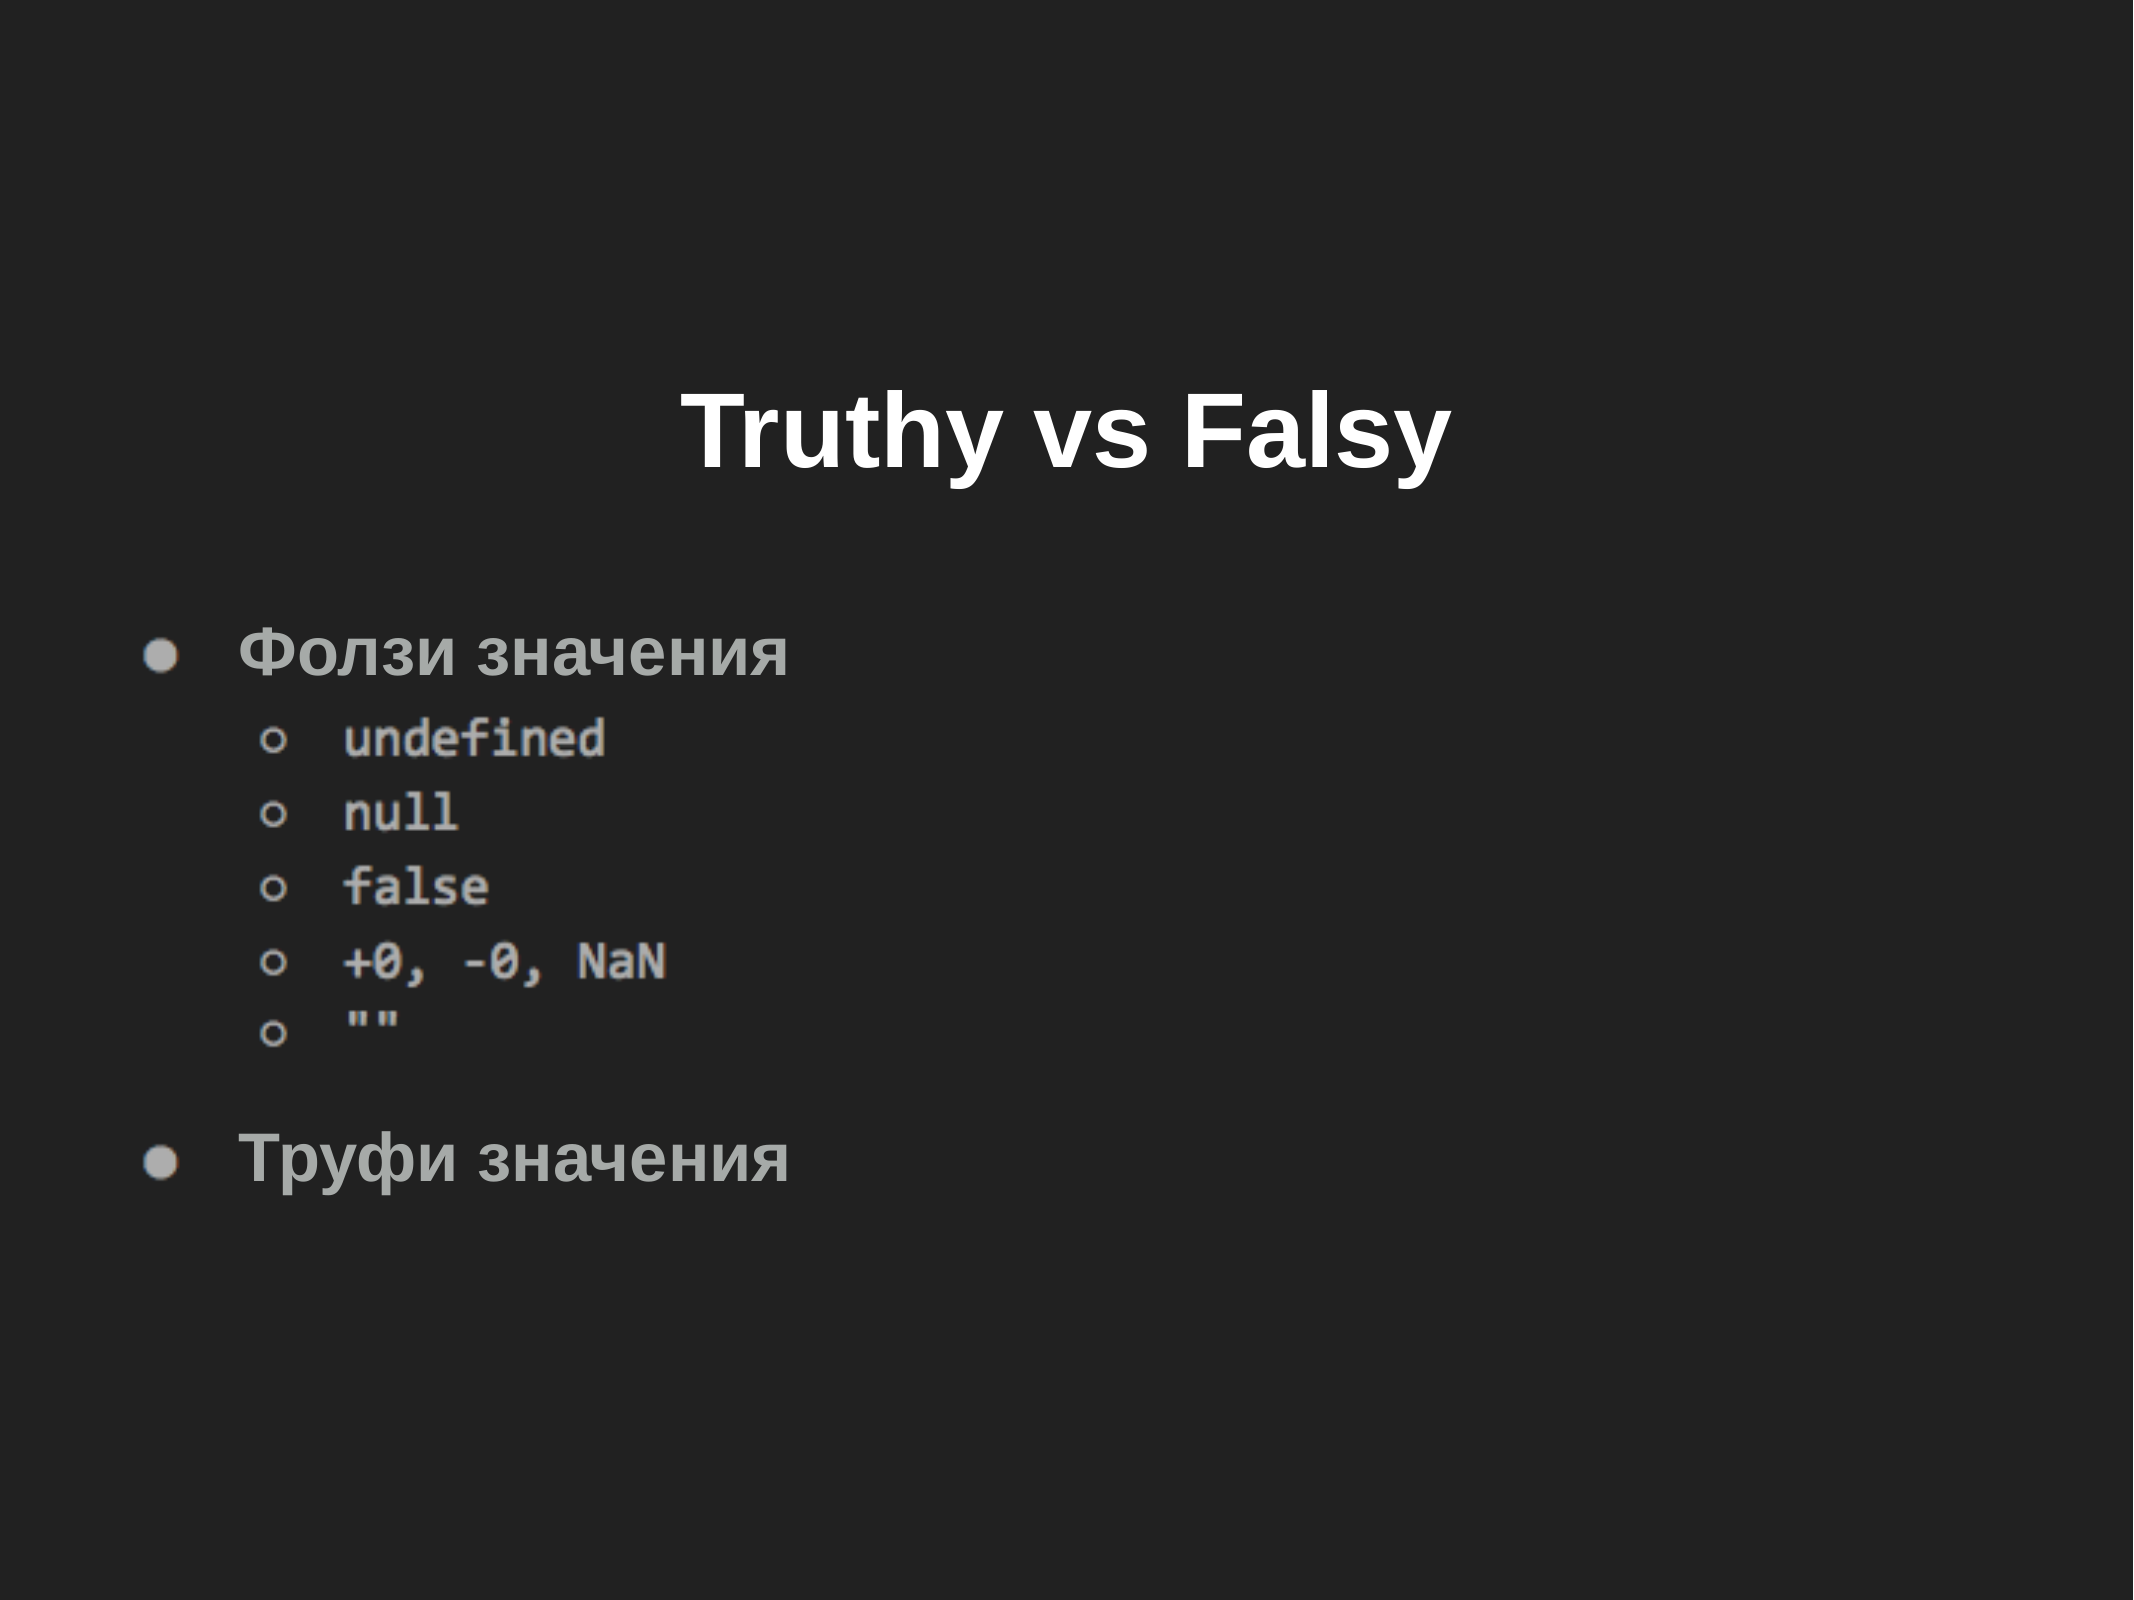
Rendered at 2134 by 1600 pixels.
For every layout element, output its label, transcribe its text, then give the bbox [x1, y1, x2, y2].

text_box Truthy vs Falsy [671, 353, 1462, 498]
picture [38, 1034, 202, 1257]
text_box Фолзи значения [230, 598, 800, 698]
picture [224, 703, 802, 1100]
picture [38, 580, 203, 794]
text_box Труфи значения [230, 1103, 801, 1203]
